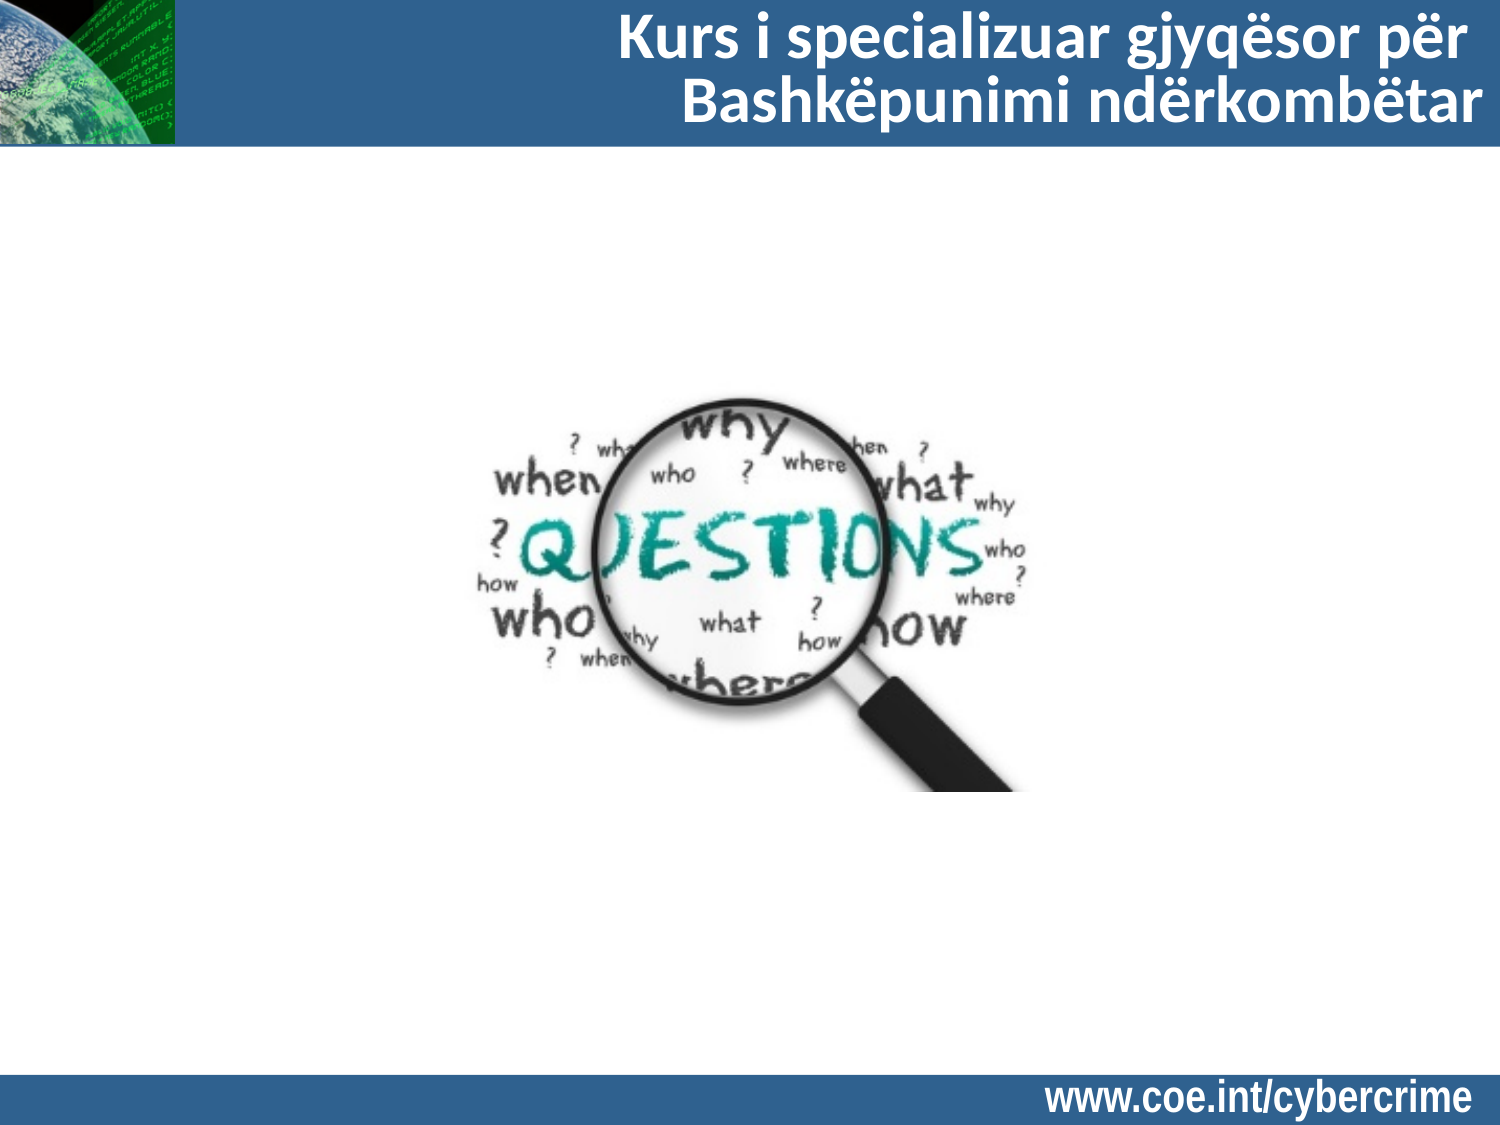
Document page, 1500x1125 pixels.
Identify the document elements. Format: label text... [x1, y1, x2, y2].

text_box www.coe.int/cybercrime [1030, 1059, 1500, 1125]
picture [0, 0, 175, 144]
text_box Kurs i specializuar gjyqësor për Bashkëpunimi ndërkombëtar [177, 0, 1500, 149]
picture [443, 332, 1057, 793]
text_box [0, 1073, 1030, 1125]
